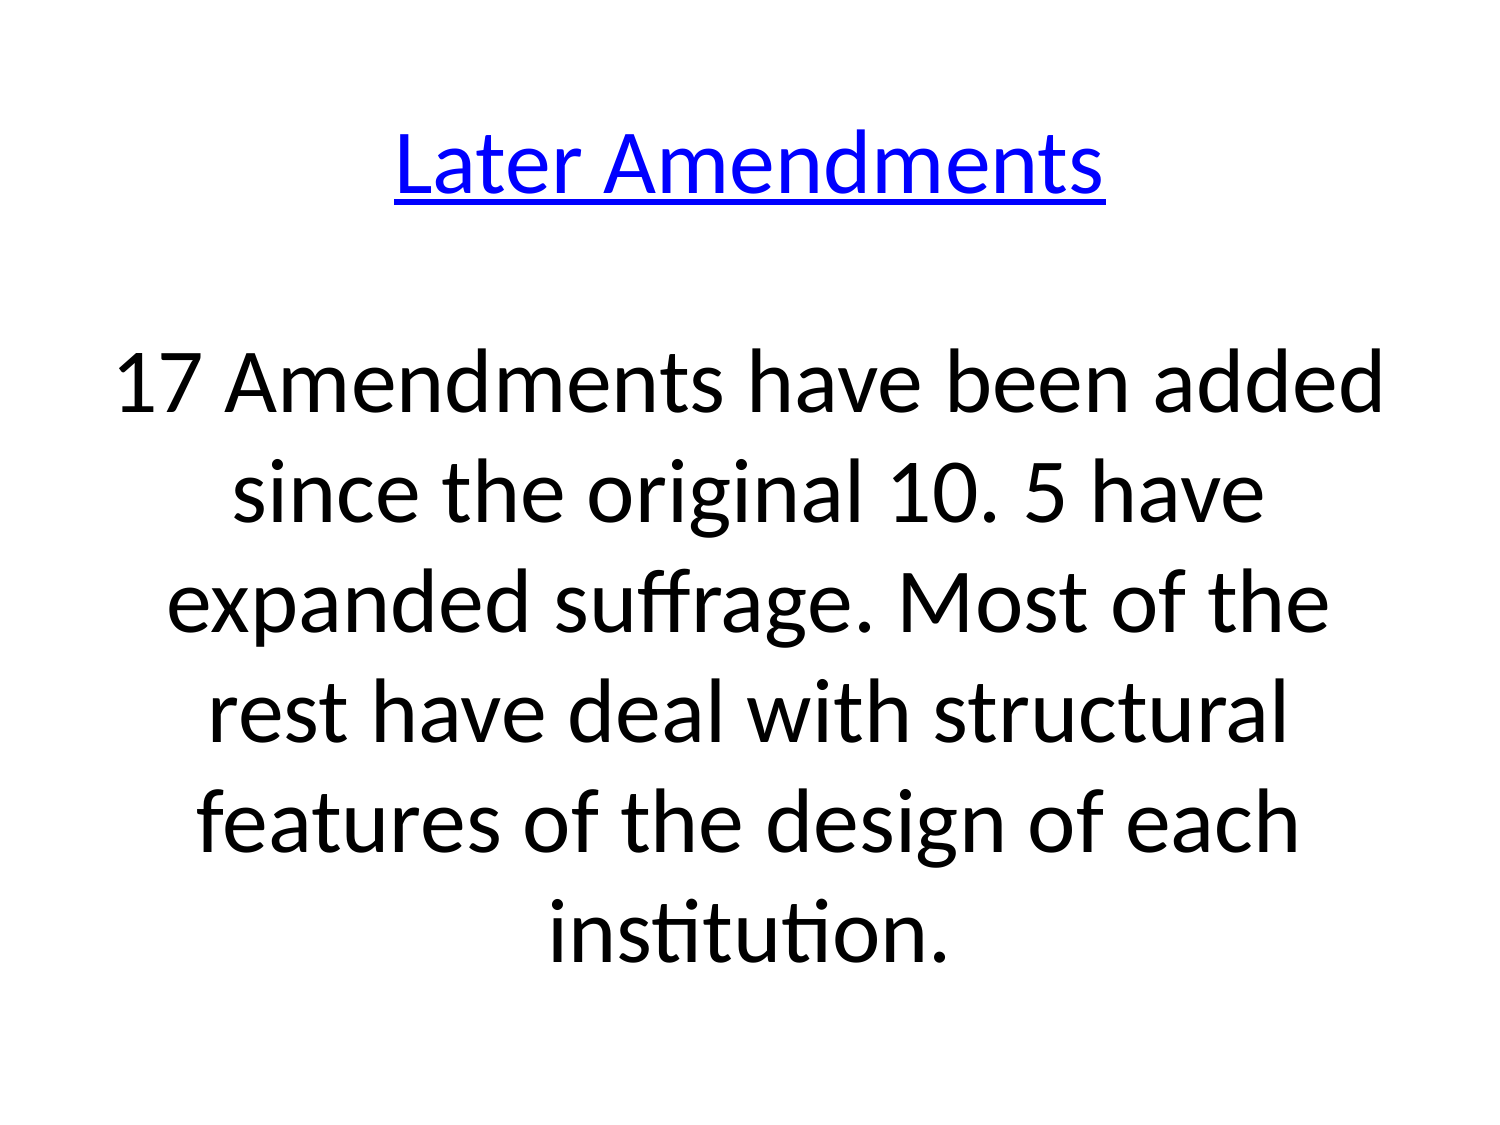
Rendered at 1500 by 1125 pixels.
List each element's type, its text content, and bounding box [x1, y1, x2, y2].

title Later Amendments 17 Amendments have been added since the original 10. 5 have expanded suffrage. Most of the rest have deal with structural features of the design of each institution. [75, 45, 1425, 1038]
